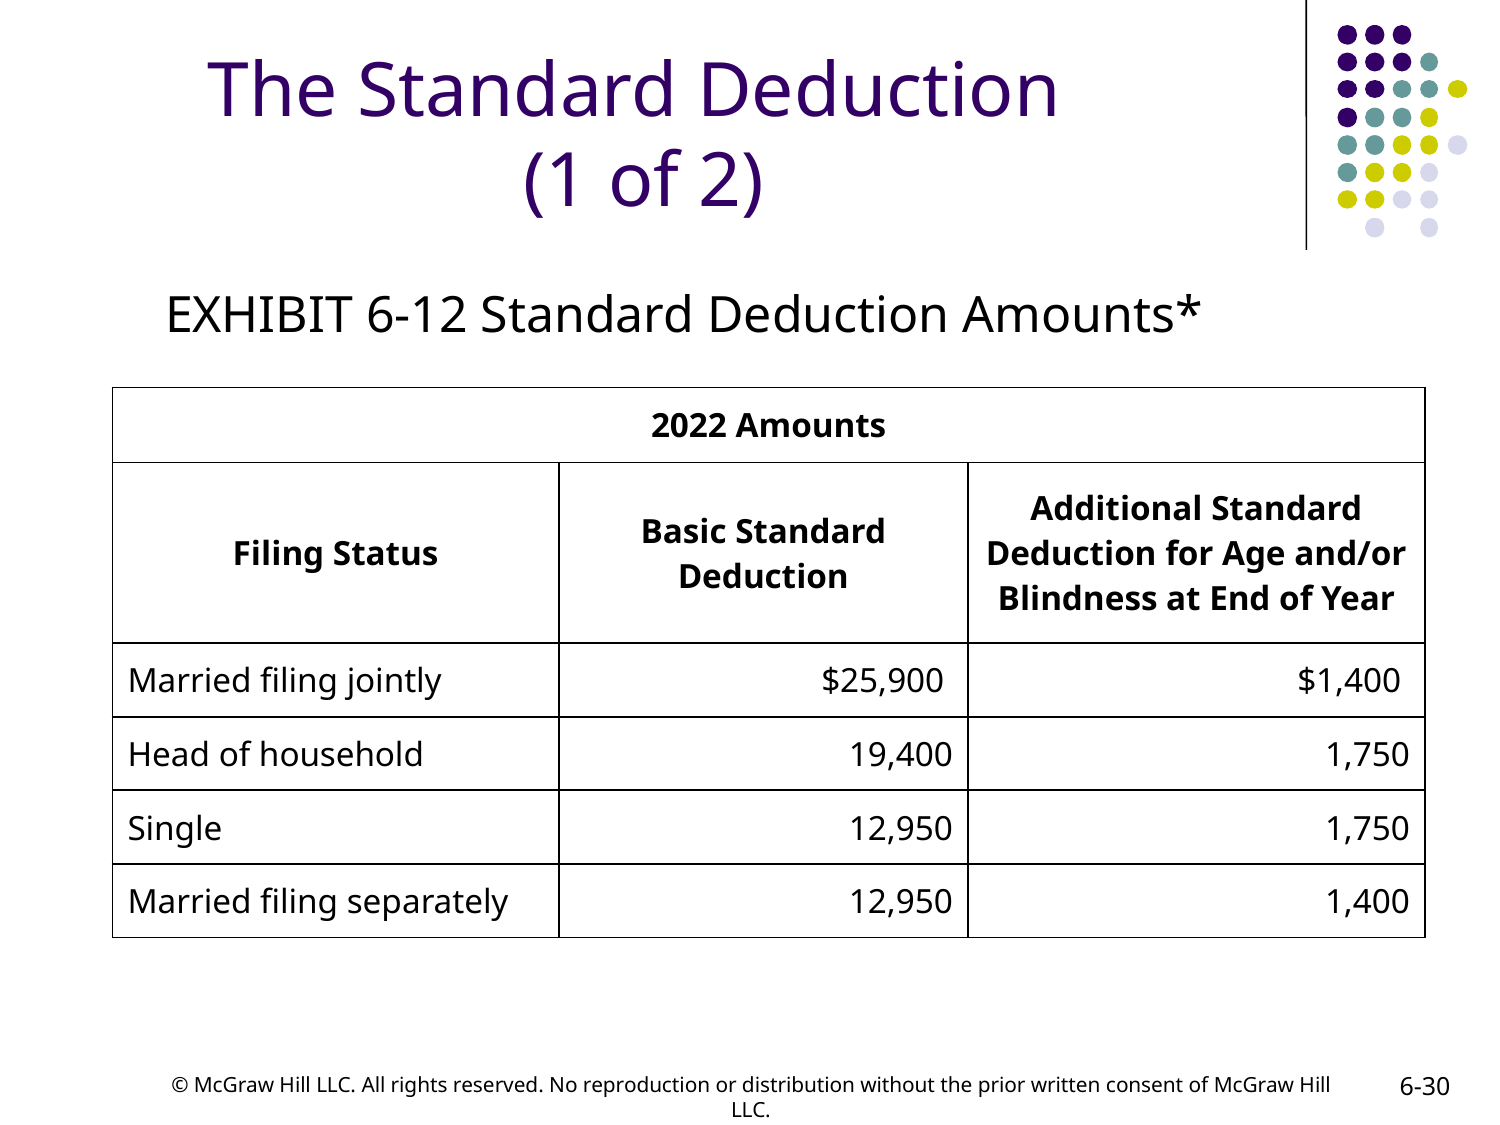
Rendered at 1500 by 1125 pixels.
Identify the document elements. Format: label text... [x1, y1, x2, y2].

table_cell $1,400 [969, 644, 1424, 716]
table_cell 12,950 [560, 865, 967, 937]
title The Standard Deduction (1 of 2) [25, 24, 1263, 238]
table_cell 1,400 [969, 865, 1424, 937]
table_header 2022 Amounts [113, 388, 1424, 462]
table_cell 12,950 [560, 791, 967, 863]
list EXHIBIT 6-12 Standard Deduction Amounts* [150, 275, 1350, 387]
table_cell 19,400 [560, 718, 967, 789]
table_cell 1,750 [969, 791, 1424, 863]
table_cell 1,750 [969, 718, 1424, 789]
table_cell Single [113, 791, 558, 863]
table_cell $25,900 [560, 644, 967, 716]
table_cell Head of household [113, 718, 558, 789]
table_cell Married filing jointly [113, 644, 558, 716]
table_cell Married filing separately [113, 865, 558, 937]
table_cell Additional Standard Deduction for Age and/or Blindness at End of Year [969, 463, 1424, 642]
table_cell Basic Standard Deduction [560, 463, 967, 642]
table_cell Filing Status [113, 463, 558, 642]
